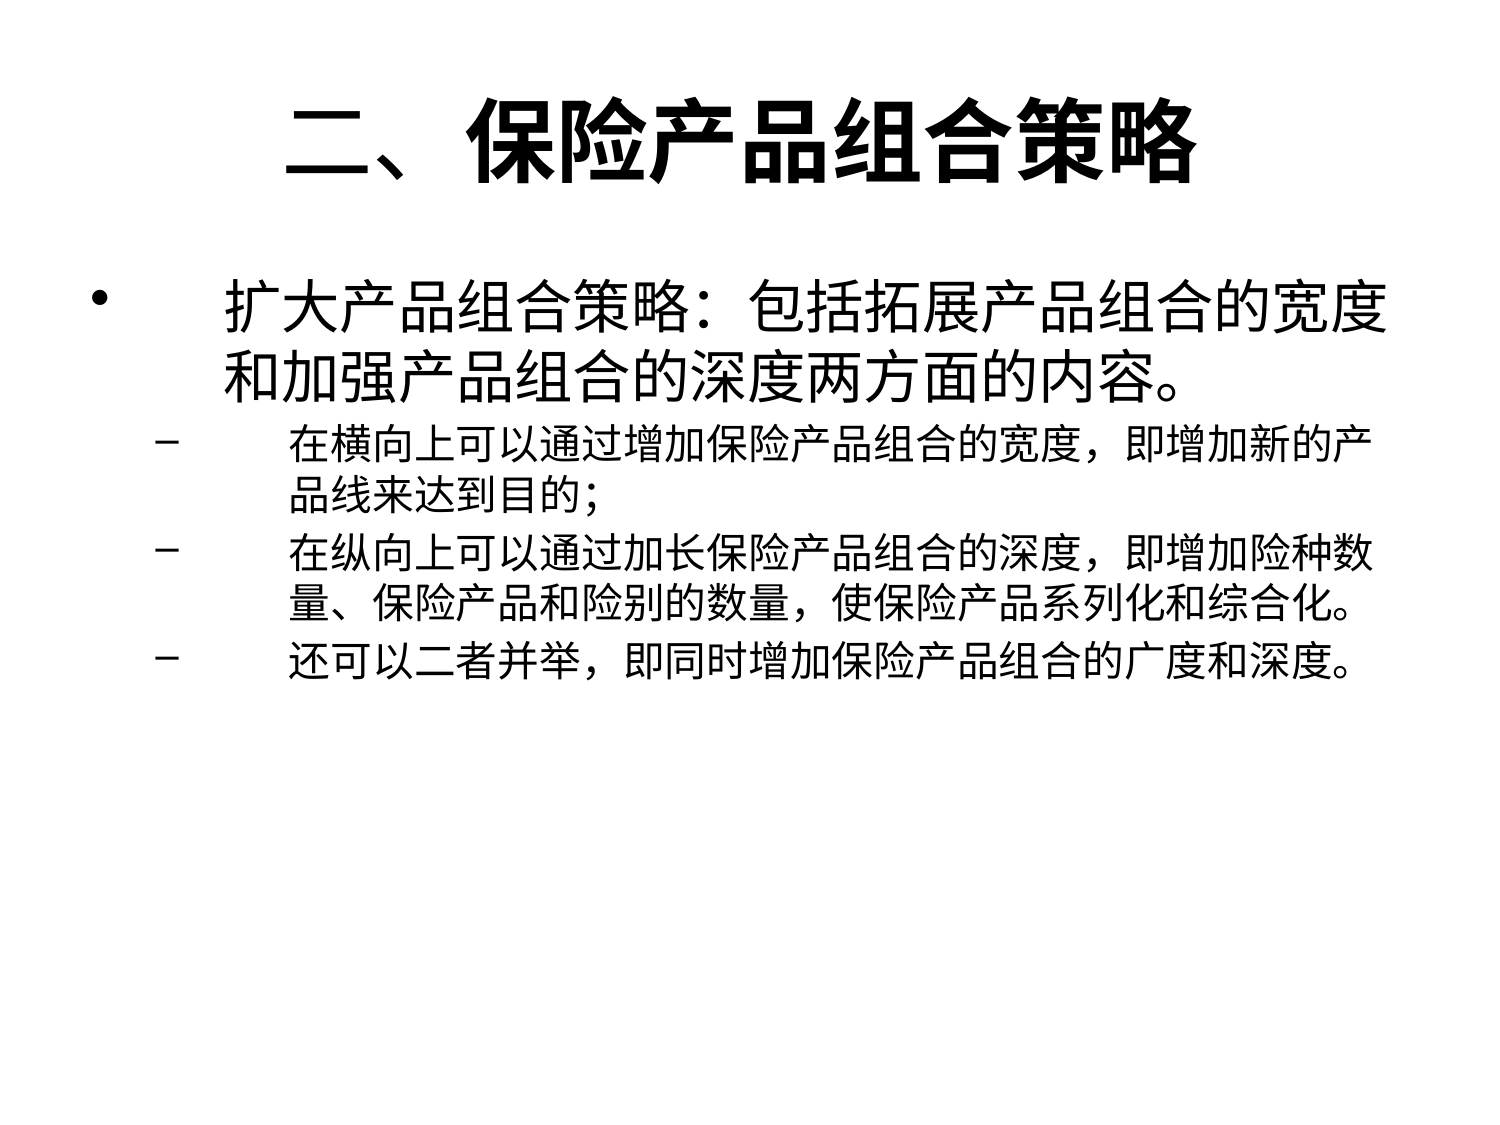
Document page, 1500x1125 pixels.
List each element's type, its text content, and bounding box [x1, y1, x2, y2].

title 二、保险产品组合策略 [75, 45, 1425, 233]
list 扩大产品组合策略：包括拓展产品组合的宽度和加强产品组合的深度两方面的内容。 在横向上可以通过增加保险产品组合的宽度，即增加新的产品线来达到目的； 在纵向上可以通过加长保险产品组合的深度，即增加险种数量、保险产品和险别的数量，使保险产品系列化和综合化。 还可以二者并举，即同时增加保险产品组合的广度和深度。 [75, 262, 1425, 1005]
